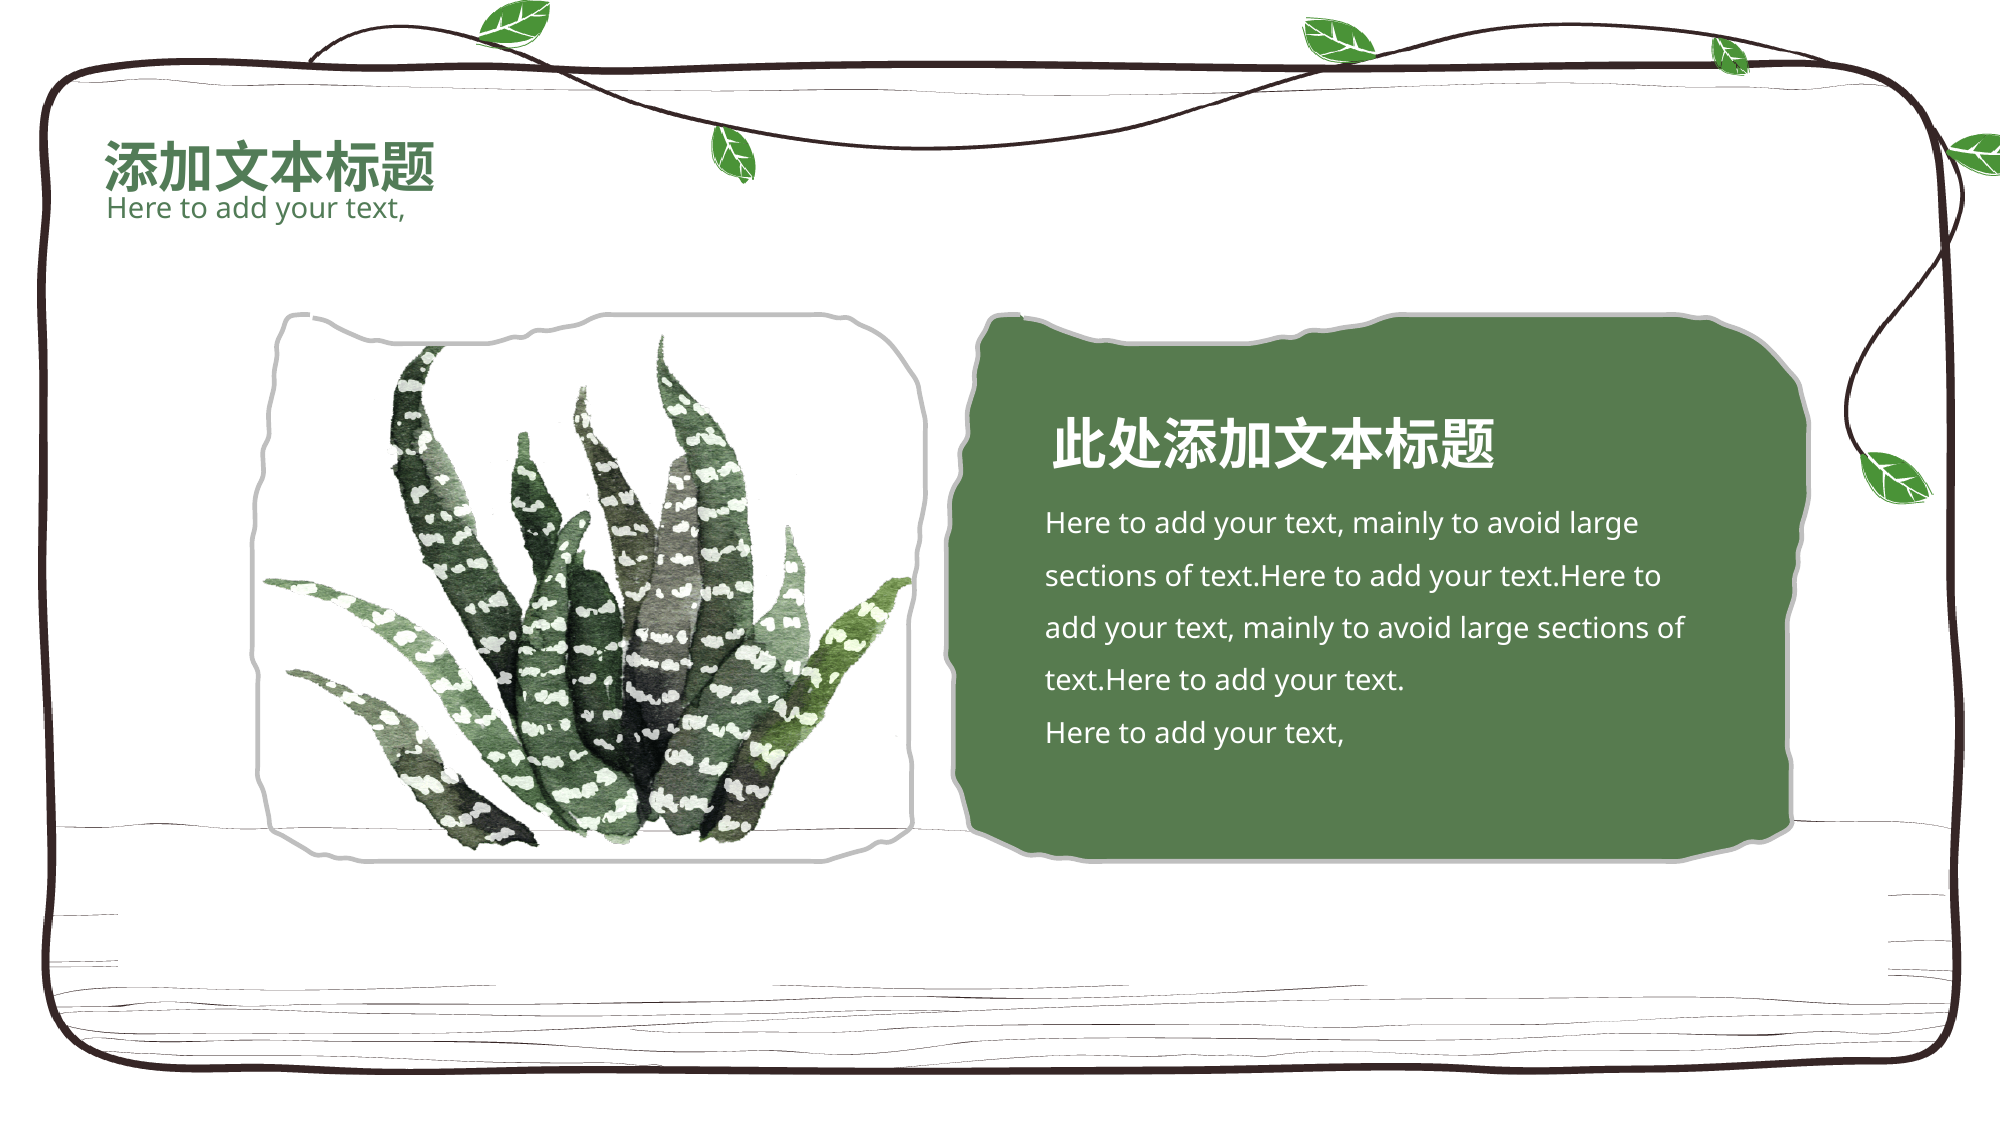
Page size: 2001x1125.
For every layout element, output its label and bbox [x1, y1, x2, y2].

text_box [37, 0, 2000, 1075]
text_box [0, 91, 571, 233]
